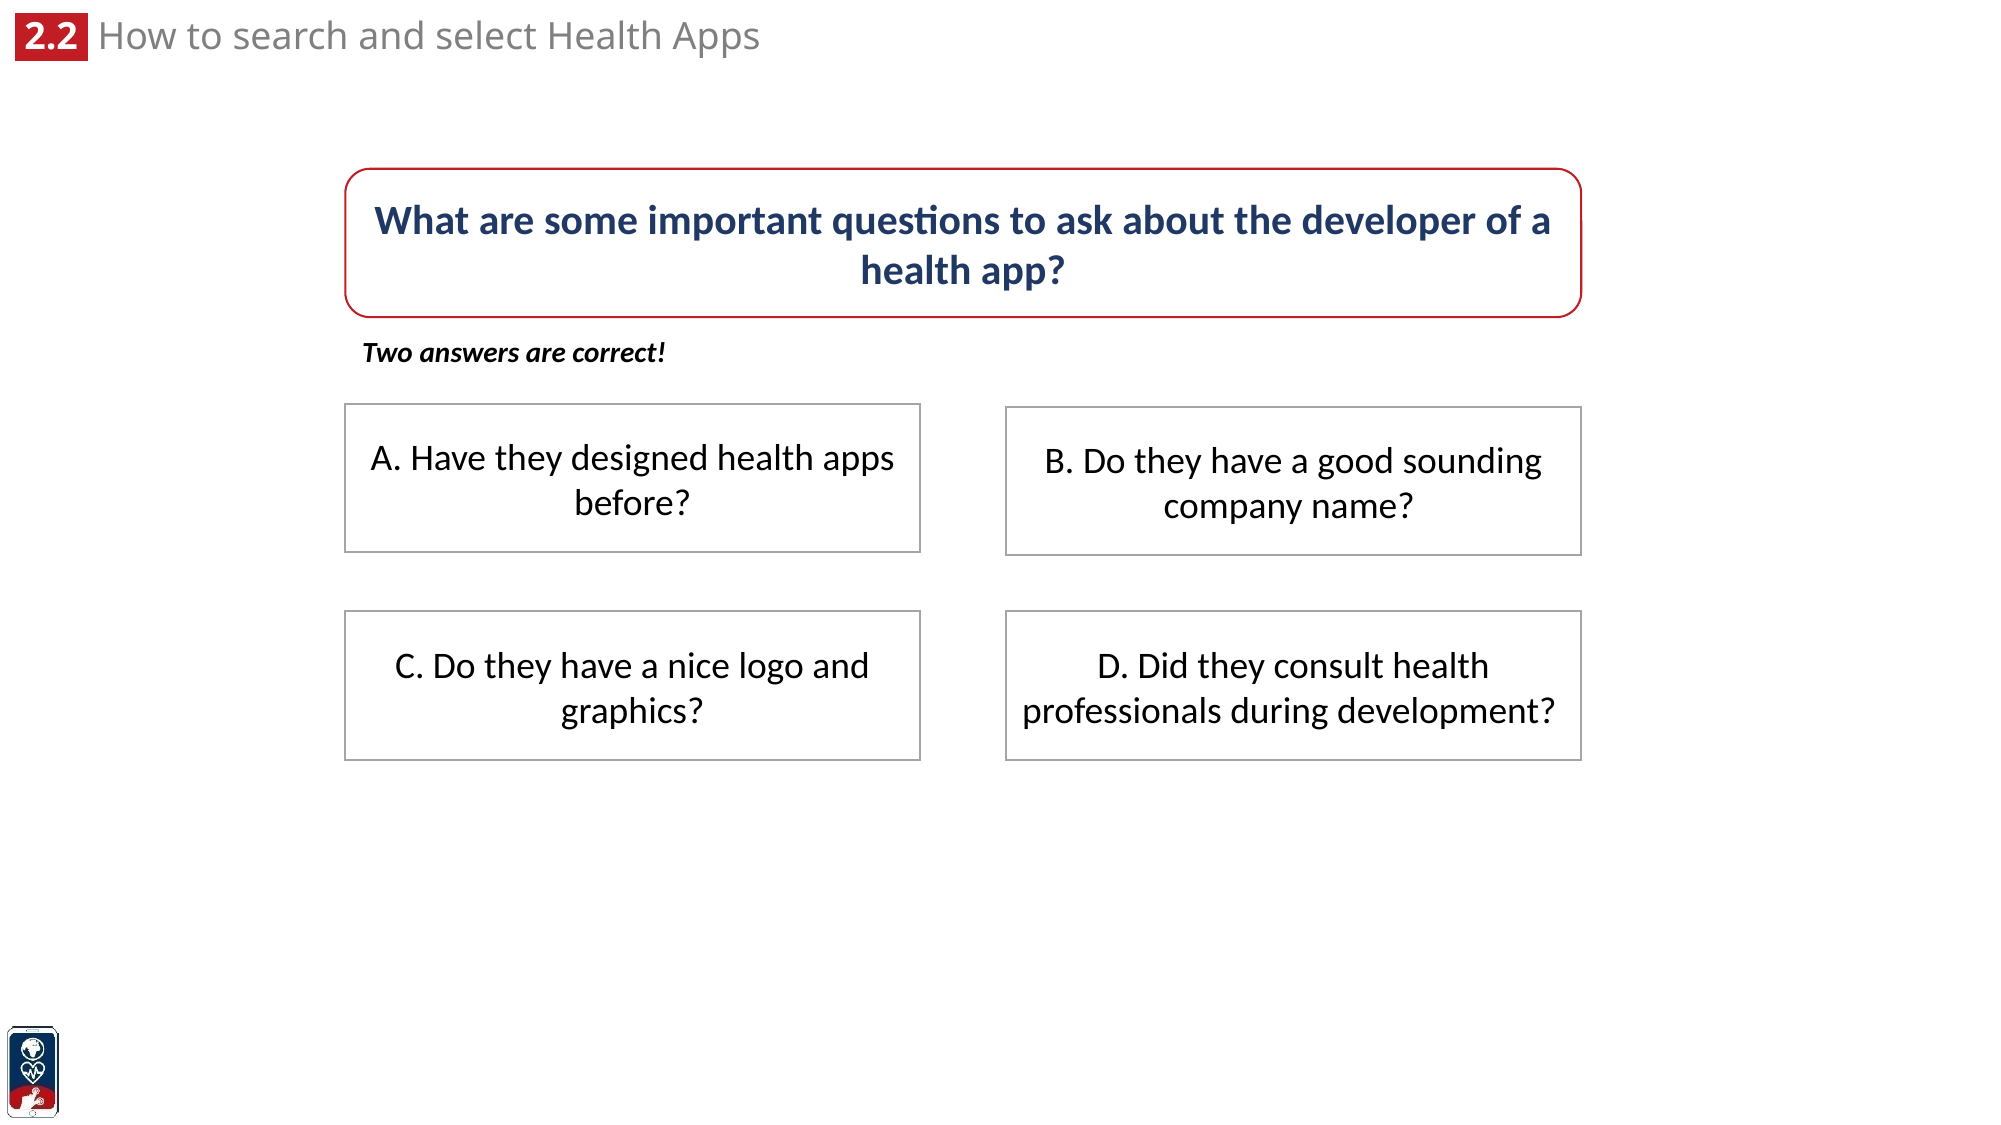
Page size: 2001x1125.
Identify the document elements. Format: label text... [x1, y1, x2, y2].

text_box C. Do they have a nice logo and graphics? [344, 610, 921, 761]
picture [7, 1026, 59, 1118]
text_box D. Did they consult health professionals during development? [1005, 610, 1582, 761]
text_box A. Have they designed health apps before? [344, 403, 921, 553]
text_box What are some important questions to ask about the developer of a health app? [344, 167, 1583, 319]
text_box B. Do they have a good sounding company name? [1005, 406, 1582, 556]
text_box Two answers are correct! [347, 325, 682, 376]
